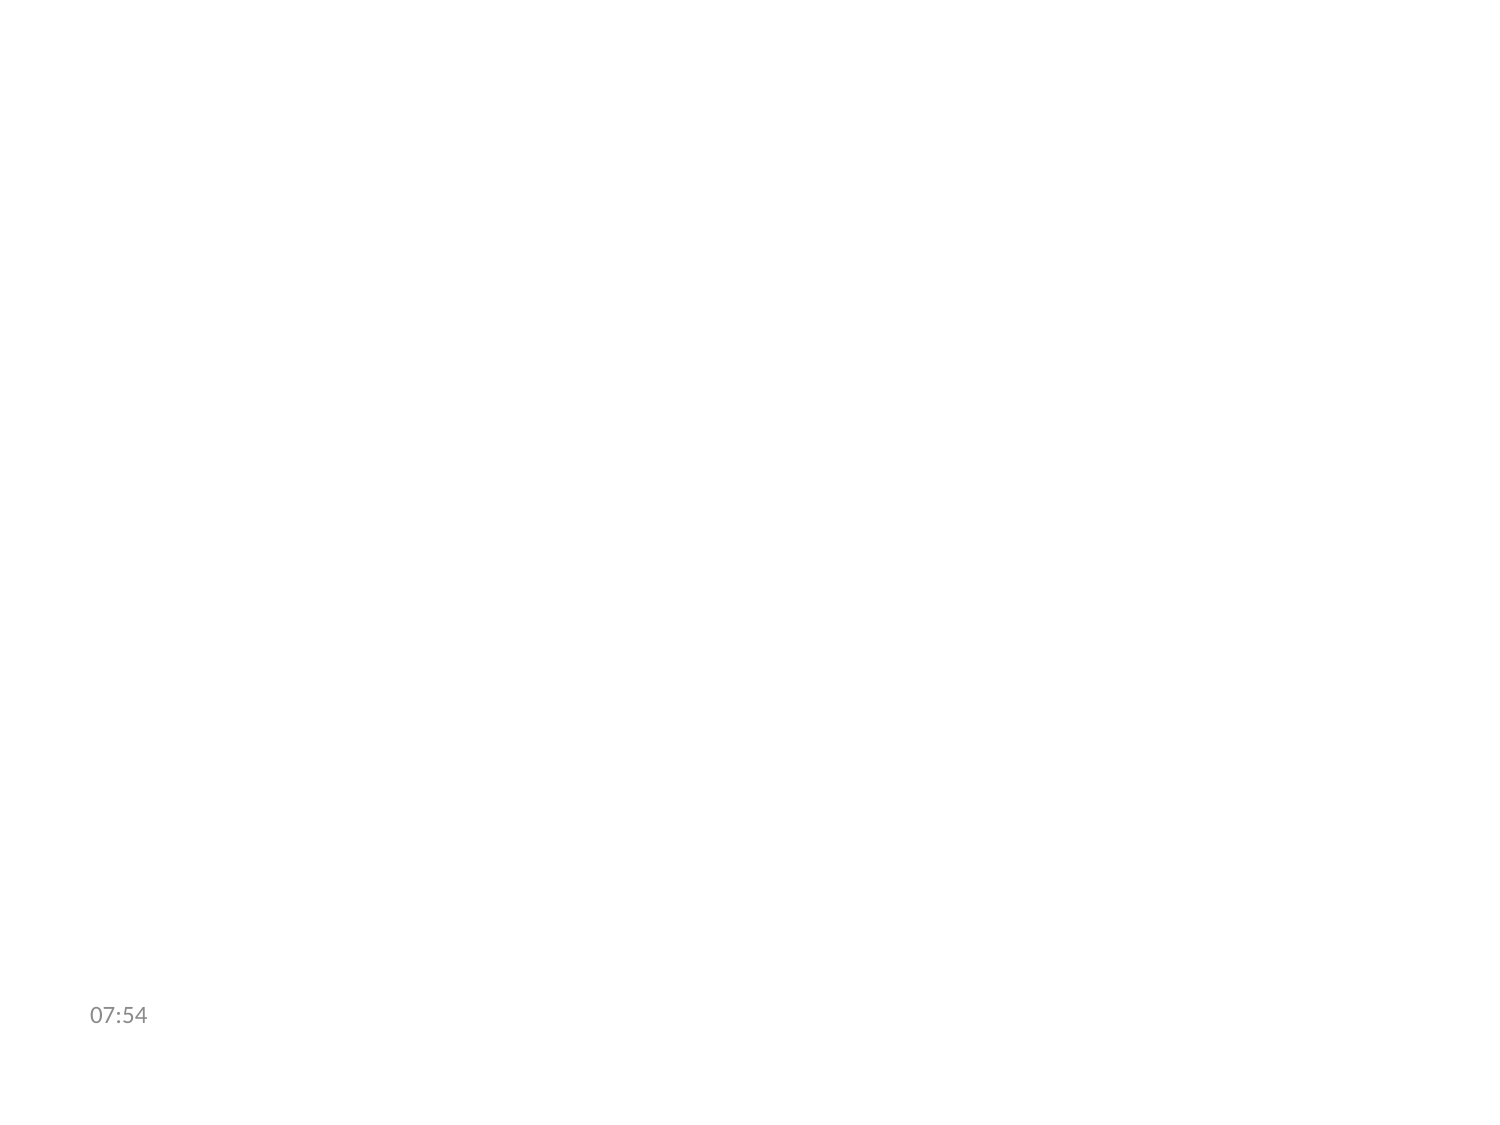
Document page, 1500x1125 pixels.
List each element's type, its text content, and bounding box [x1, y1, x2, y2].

text_box 15:35 [75, 983, 425, 1044]
